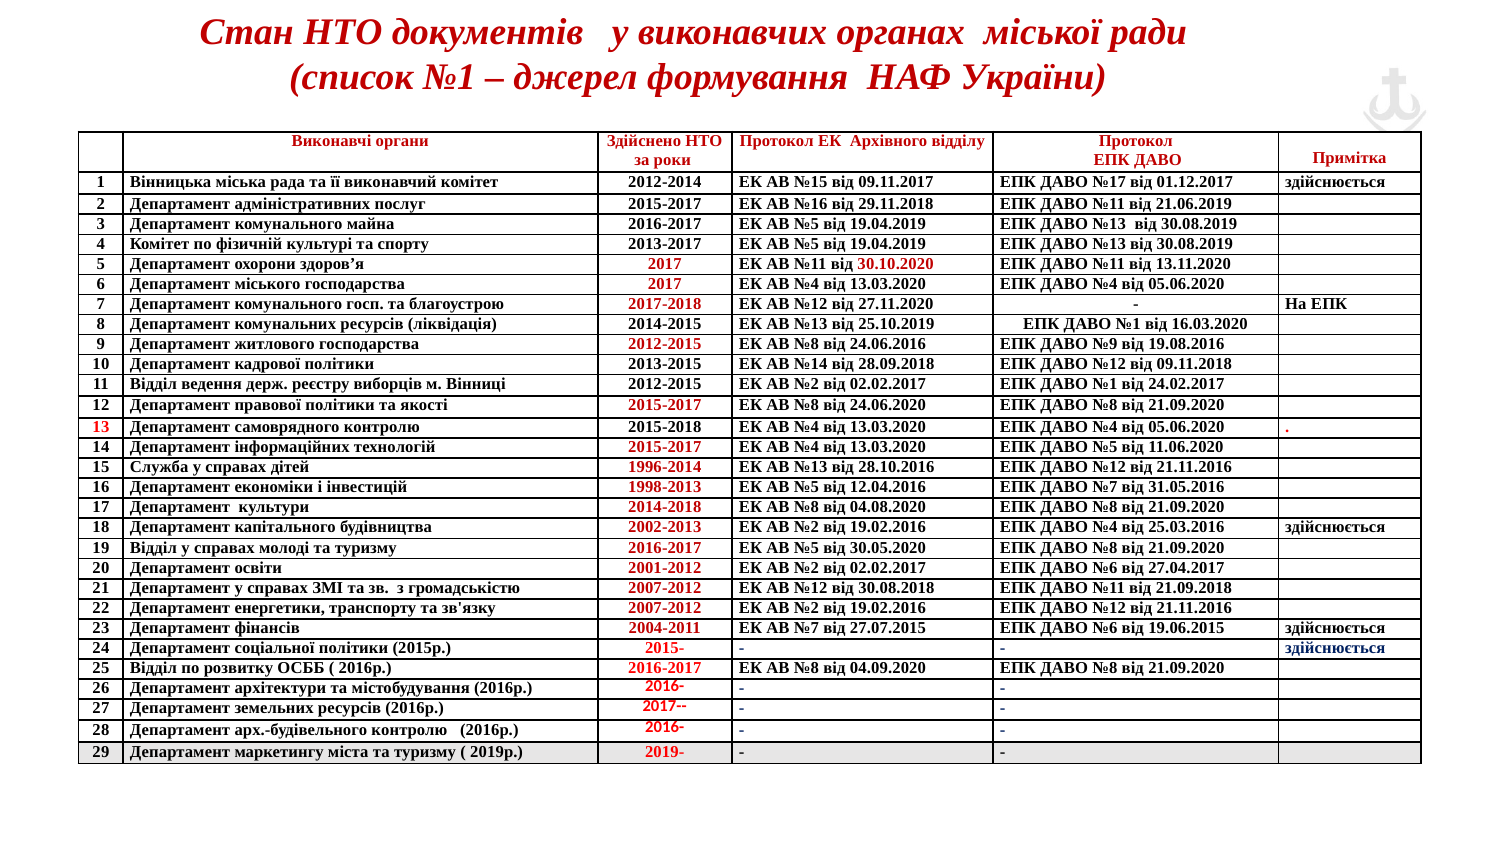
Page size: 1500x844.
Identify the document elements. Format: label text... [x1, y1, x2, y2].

table_cell ЕК АВ №15 від 09.11.2017 [733, 173, 992, 193]
table_cell 1 [79, 173, 122, 193]
table_cell 2015-2017 [599, 195, 731, 213]
table_cell ЕПК ДАВО №12 від 21.11.2016 [994, 459, 1278, 477]
table_header Виконавчі органи [124, 133, 597, 171]
table_cell [1279, 255, 1420, 274]
table_cell - [994, 680, 1278, 698]
table_cell ЕПК ДАВО №13 від 30.08.2019 [994, 235, 1278, 254]
table_cell ЕК АВ №14 від 28.09.2018 [733, 355, 992, 374]
table_cell 21 [79, 580, 122, 598]
table_cell 2002-2013 [599, 519, 731, 538]
table_cell - [994, 700, 1278, 719]
table_cell ЕПК ДАВО №8 від 21.09.2020 [994, 660, 1278, 678]
table_cell ЕПК ДАВО №8 від 21.09.2020 [994, 499, 1278, 517]
table_cell 11 [79, 375, 122, 395]
table_cell [1279, 700, 1420, 719]
table_cell здійснюється [1279, 640, 1420, 658]
table_cell 2001-2012 [599, 559, 731, 578]
table_cell Департамент самоврядного контролю [124, 419, 597, 437]
table_cell 2014-2018 [599, 499, 731, 517]
table_cell Департамент архітектури та містобудування (2016р.) [124, 680, 597, 698]
table_cell ЕК АВ №5 від 19.04.2019 [733, 215, 992, 234]
table_cell 22 [79, 600, 122, 618]
table_header [79, 133, 122, 171]
table_cell [1279, 235, 1420, 254]
table_cell ЕК АВ №2 від 02.02.2017 [733, 375, 992, 395]
table_cell 2015-2018 [599, 419, 731, 437]
table_cell [1279, 600, 1420, 618]
table_cell 2015- [599, 640, 731, 658]
table_cell Відділ у справах молоді та туризму [124, 539, 597, 558]
table_cell - [994, 743, 1278, 763]
table_cell ЕК АВ №16 від 29.11.2018 [733, 195, 992, 213]
table_cell ЕПК ДАВО №7 від 31.05.2016 [994, 479, 1278, 497]
table_cell 17 [79, 499, 122, 517]
table_cell [1279, 355, 1420, 374]
table_cell здійснюється [1279, 173, 1420, 193]
table_cell 28 [79, 721, 122, 741]
table_cell 2016-2017 [599, 215, 731, 234]
table_cell - [994, 295, 1278, 314]
table_cell [1279, 335, 1420, 354]
table_cell 25 [79, 660, 122, 678]
table_cell ЕПК ДАВО №4 від 05.06.2020 [994, 419, 1278, 437]
table_cell [1279, 743, 1420, 763]
table_header Протокол ЕК Архівного відділу [733, 133, 992, 171]
table_cell 2012-2015 [599, 335, 731, 354]
table_cell 2016-2017 [599, 660, 731, 678]
text_box Стан НТО документів у виконавчих органах міської ради (список №1 – джерел формування НАФ України) [78, 0, 1319, 105]
table_cell ЕК АВ №2 від 02.02.2017 [733, 559, 992, 578]
table_cell [1279, 580, 1420, 598]
table_cell Департамент у справах ЗМІ та зв. з громадськістю [124, 580, 597, 598]
table_cell ЕПК ДАВО №1 від 16.03.2020 [994, 315, 1278, 334]
table_cell Департамент соціальної політики (2015р.) [124, 640, 597, 658]
table_cell ЕК АВ №8 від 24.06.2016 [733, 335, 992, 354]
table_cell ЕК АВ №13 від 25.10.2019 [733, 315, 992, 334]
table_cell ЕК АВ №5 від 30.05.2020 [733, 539, 992, 558]
table_cell 3 [79, 215, 122, 234]
table_cell ЕК АВ №5 від 19.04.2019 [733, 235, 992, 254]
table_header Примітка [1279, 133, 1420, 171]
table_cell Департамент земельних ресурсів (2016р.) [124, 700, 597, 719]
table_cell ЕК АВ №8 від 24.06.2020 [733, 397, 992, 417]
table_cell 8 [79, 315, 122, 334]
table_cell [1279, 499, 1420, 517]
table_header Протокол ЕПК ДАВО [994, 133, 1278, 171]
table_cell [1279, 315, 1420, 334]
table_cell ЕПК ДАВО №4 від 05.06.2020 [994, 275, 1278, 294]
table_cell 2013-2015 [599, 355, 731, 374]
picture [0, 0, 1500, 844]
table_cell Департамент міського господарства [124, 275, 597, 294]
table_cell ЕПК ДАВО №17 від 01.12.2017 [994, 173, 1278, 193]
table_cell 2007-2012 [599, 600, 731, 618]
table_cell Відділ ведення держ. реєстру виборців м. Вінниці [124, 375, 597, 395]
table_cell ЕК АВ №2 від 19.02.2016 [733, 600, 992, 618]
table_cell ЕК АВ №8 від 04.09.2020 [733, 660, 992, 678]
table_cell здійснюється [1279, 620, 1420, 638]
table_cell 1996-2014 [599, 459, 731, 477]
table_cell [1279, 215, 1420, 234]
table_cell Департамент культури [124, 499, 597, 517]
table_cell Департамент комунальних ресурсів (ліквідація) [124, 315, 597, 334]
table_cell - [733, 721, 992, 741]
table_cell [1279, 397, 1420, 417]
table_cell [1279, 275, 1420, 294]
table_cell 15 [79, 459, 122, 477]
table_cell 23 [79, 620, 122, 638]
table_cell 20 [79, 559, 122, 578]
table_cell 12 [79, 397, 122, 417]
table_cell - [994, 640, 1278, 658]
table_cell ЕК АВ №8 від 04.08.2020 [733, 499, 992, 517]
table_cell 26 [79, 680, 122, 698]
table_cell Департамент капітального будівництва [124, 519, 597, 538]
table_cell ЕПК ДАВО №13 від 30.08.2019 [994, 215, 1278, 234]
table_cell Вінницька міська рада та її виконавчий комітет [124, 173, 597, 193]
table_cell ЕК АВ №4 від 13.03.2020 [733, 439, 992, 457]
table_cell 9 [79, 335, 122, 354]
table_cell 4 [79, 235, 122, 254]
table_cell 16 [79, 479, 122, 497]
table_cell ЕК АВ №4 від 13.03.2020 [733, 275, 992, 294]
table_cell 10 [79, 355, 122, 374]
table_cell - [733, 700, 992, 719]
table_cell ЕПК ДАВО №12 від 09.11.2018 [994, 355, 1278, 374]
table_cell 2012-2014 [599, 173, 731, 193]
table_cell [1279, 660, 1420, 678]
table_cell - [733, 640, 992, 658]
table_cell Департамент фінансів [124, 620, 597, 638]
table_cell Департамент маркетингу міста та туризму ( 2019р.) [124, 743, 597, 763]
table_cell . [1279, 419, 1420, 437]
table_cell - [994, 721, 1278, 741]
table_cell 2016- [599, 680, 731, 698]
table_cell [1279, 375, 1420, 395]
table_cell ЕК АВ №5 від 12.04.2016 [733, 479, 992, 497]
table_cell 2016- [599, 721, 731, 741]
table_cell 7 [79, 295, 122, 314]
table_cell Департамент інформаційних технологій [124, 439, 597, 457]
table_cell 14 [79, 439, 122, 457]
table_cell Департамент арх.-будівельного контролю (2016р.) [124, 721, 597, 741]
table_cell Департамент освіти [124, 559, 597, 578]
table_cell Департамент кадрової політики [124, 355, 597, 374]
table_cell 2017 [599, 275, 731, 294]
table_cell 2017-- [599, 700, 731, 719]
table_cell 18 [79, 519, 122, 538]
table_cell Департамент комунального госп. та благоустрою [124, 295, 597, 314]
table_cell 13 [79, 419, 122, 437]
table_cell [1279, 721, 1420, 741]
table_cell Відділ по розвитку ОСББ ( 2016р.) [124, 660, 597, 678]
table_cell ЕК АВ №13 від 28.10.2016 [733, 459, 992, 477]
table_cell 2017 [599, 255, 731, 274]
table_cell здійснюється [1279, 519, 1420, 538]
table_cell 2 [79, 195, 122, 213]
table_cell [1279, 559, 1420, 578]
table_cell ЕПК ДАВО №6 від 19.06.2015 [994, 620, 1278, 638]
table_cell ЕК АВ №2 від 19.02.2016 [733, 519, 992, 538]
table_cell 2017-2018 [599, 295, 731, 314]
table_cell 2012-2015 [599, 375, 731, 395]
table_cell Служба у справах дітей [124, 459, 597, 477]
table_cell Департамент правової політики та якості [124, 397, 597, 417]
table_cell Департамент житлового господарства [124, 335, 597, 354]
table_cell 2004-2011 [599, 620, 731, 638]
table_cell ЕК АВ №11 від 30.10.2020 [733, 255, 992, 274]
table_cell ЕПК ДАВО №8 від 21.09.2020 [994, 539, 1278, 558]
table_cell Департамент енергетики, транспорту та зв'язку [124, 600, 597, 618]
table_cell 24 [79, 640, 122, 658]
table_cell [1279, 459, 1420, 477]
table_cell ЕПК ДАВО №11 від 13.11.2020 [994, 255, 1278, 274]
table_cell - [733, 743, 992, 763]
table_cell ЕПК ДАВО №11 від 21.06.2019 [994, 195, 1278, 213]
table_cell 2015-2017 [599, 439, 731, 457]
table_cell 2007-2012 [599, 580, 731, 598]
table_cell 6 [79, 275, 122, 294]
table_cell 2013-2017 [599, 235, 731, 254]
table_cell ЕПК ДАВО №11 від 21.09.2018 [994, 580, 1278, 598]
table_cell Департамент адміністративних послуг [124, 195, 597, 213]
table_cell 5 [79, 255, 122, 274]
table_cell 2014-2015 [599, 315, 731, 334]
table_cell ЕК АВ №4 від 13.03.2020 [733, 419, 992, 437]
table_cell ЕК АВ №12 від 27.11.2020 [733, 295, 992, 314]
table_header Здійснено НТО за роки [599, 133, 731, 171]
table_cell 2019- [599, 743, 731, 763]
table_cell ЕК АВ №7 від 27.07.2015 [733, 620, 992, 638]
table_cell ЕПК ДАВО №9 від 19.08.2016 [994, 335, 1278, 354]
table_cell На ЕПК [1279, 295, 1420, 314]
table_cell 2016-2017 [599, 539, 731, 558]
table_cell ЕПК ДАВО №8 від 21.09.2020 [994, 397, 1278, 417]
table_cell 27 [79, 700, 122, 719]
table_cell 1998-2013 [599, 479, 731, 497]
table_cell Департамент комунального майна [124, 215, 597, 234]
table_cell [1279, 479, 1420, 497]
table_cell ЕПК ДАВО №6 від 27.04.2017 [994, 559, 1278, 578]
table_cell - [733, 680, 992, 698]
table_cell 29 [79, 743, 122, 763]
table_cell Департамент економіки і інвестицій [124, 479, 597, 497]
table_cell Комітет по фізичній культурі та спорту [124, 235, 597, 254]
table_cell [1279, 680, 1420, 698]
table_cell [1279, 539, 1420, 558]
table_cell Департамент охорони здоров’я [124, 255, 597, 274]
table_cell 2015-2017 [599, 397, 731, 417]
table_cell ЕК АВ №12 від 30.08.2018 [733, 580, 992, 598]
table_cell 19 [79, 539, 122, 558]
table_cell ЕПК ДАВО №5 від 11.06.2020 [994, 439, 1278, 457]
table_cell [1279, 439, 1420, 457]
table_cell ЕПК ДАВО №1 від 24.02.2017 [994, 375, 1278, 395]
table_cell ЕПК ДАВО №4 від 25.03.2016 [994, 519, 1278, 538]
table_cell [1279, 195, 1420, 213]
table_cell ЕПК ДАВО №12 від 21.11.2016 [994, 600, 1278, 618]
